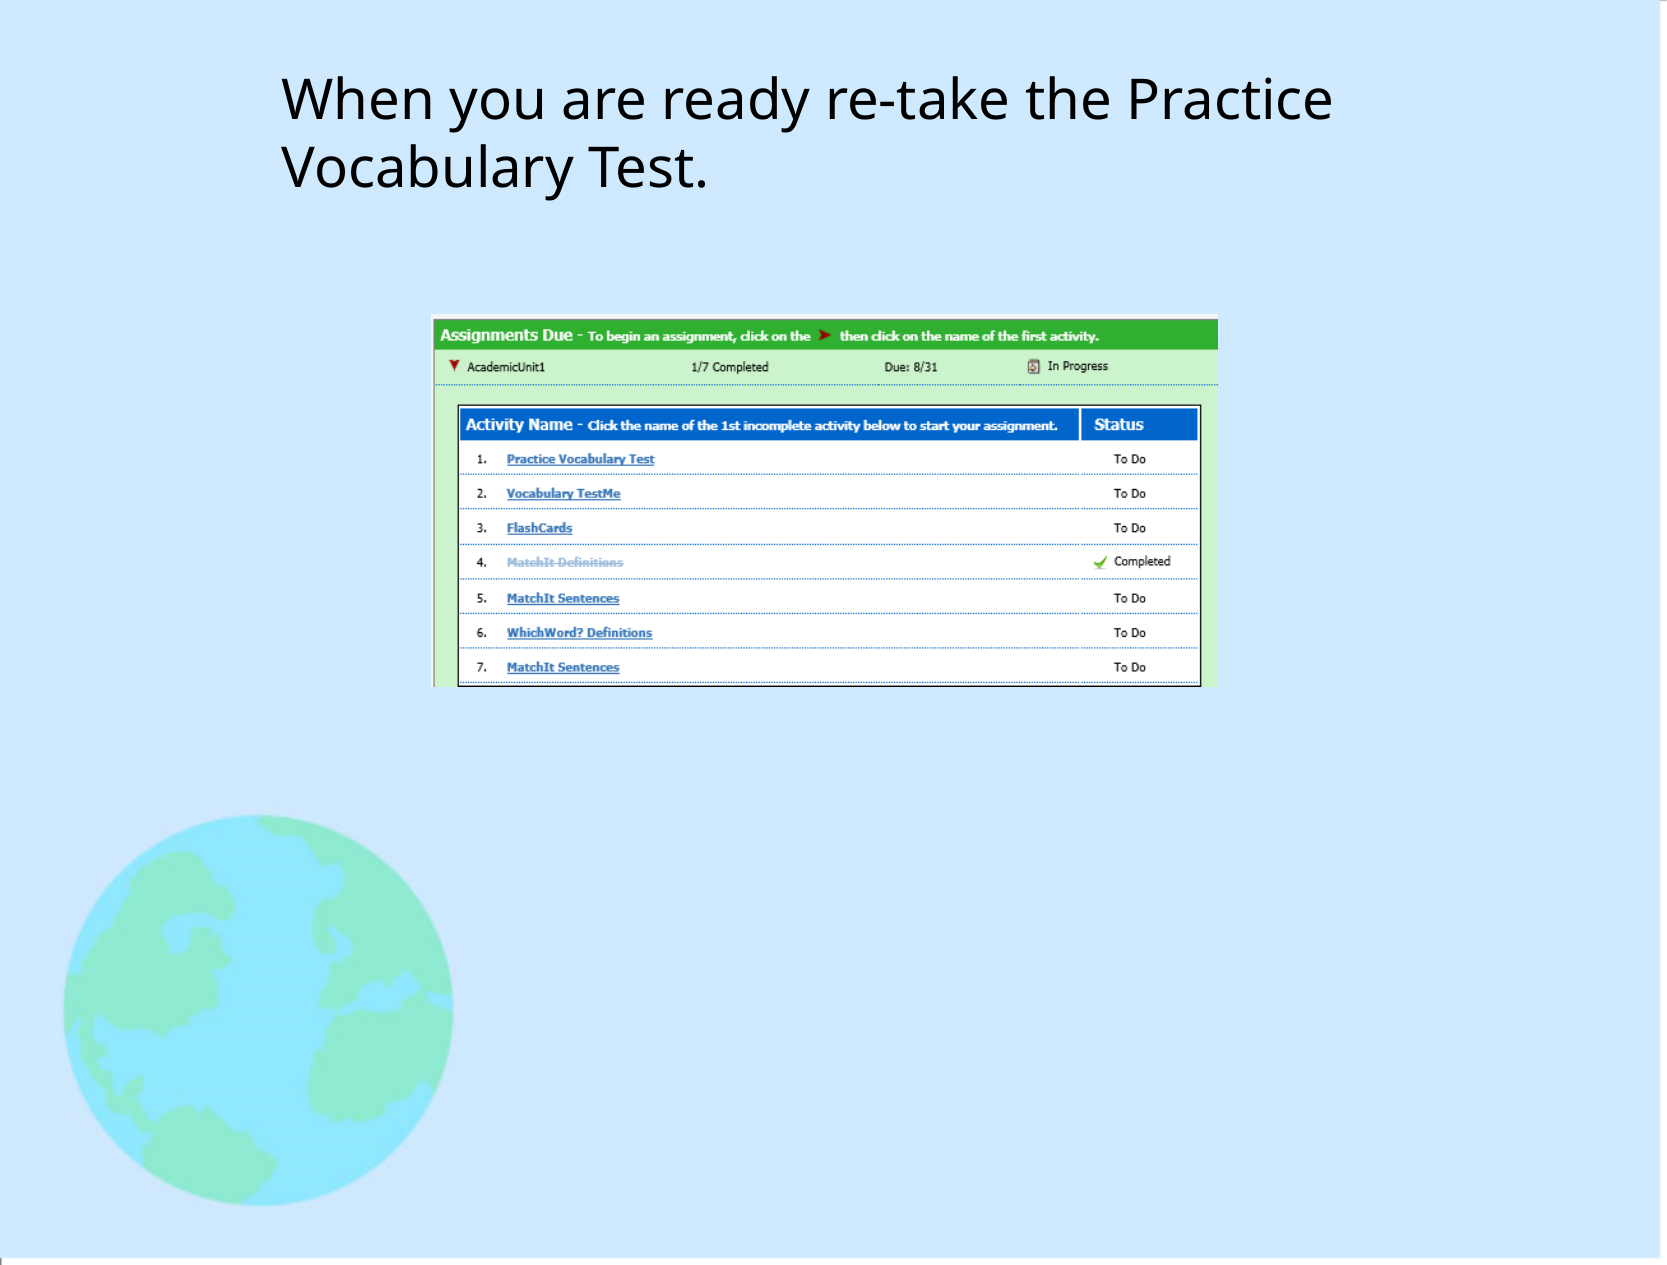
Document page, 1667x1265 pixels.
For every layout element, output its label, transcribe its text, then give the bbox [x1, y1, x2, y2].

picture [0, 0, 1667, 1265]
text_box When you are ready re-take the Practice Vocabulary Test. [266, 56, 1359, 206]
